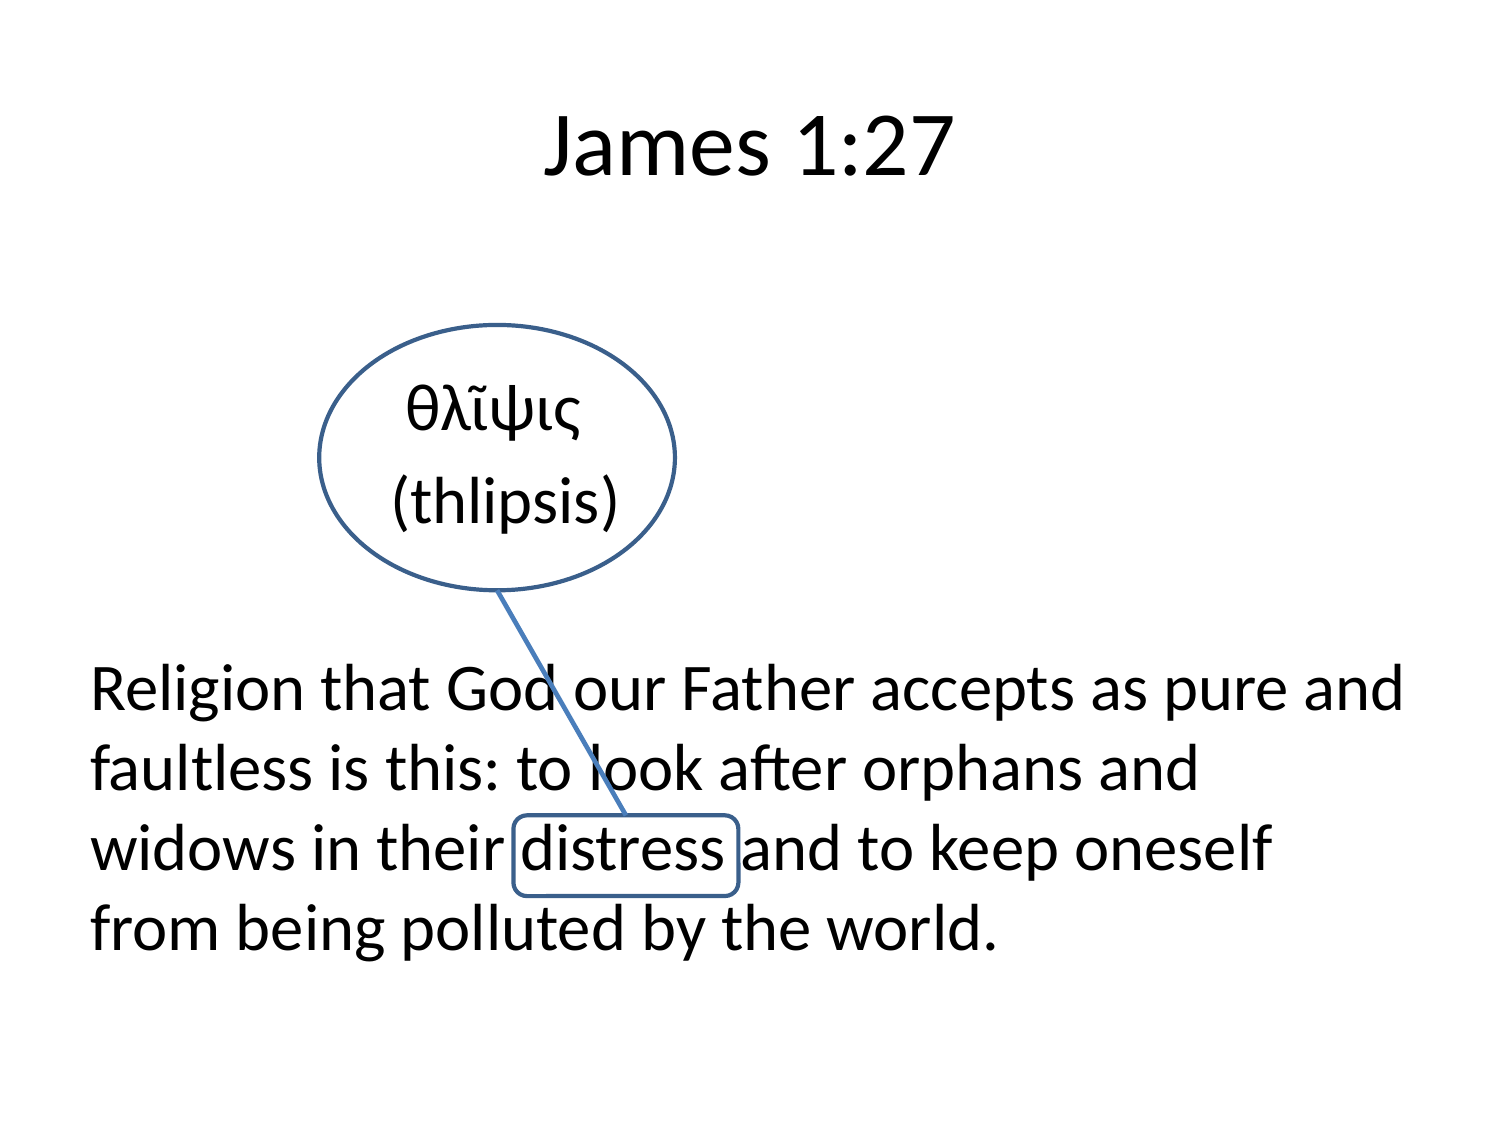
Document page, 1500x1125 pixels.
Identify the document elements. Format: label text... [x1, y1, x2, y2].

title James 1:27 [75, 45, 1425, 233]
text_box [511, 813, 741, 899]
text_box [317, 322, 678, 593]
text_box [496, 590, 627, 816]
list θλῖψις (thlipsis) Religion that God our Father accepts as pure and faultless is this: to look after orphans and widows in their distress and to keep oneself from being polluted by the world. [75, 262, 1425, 1005]
